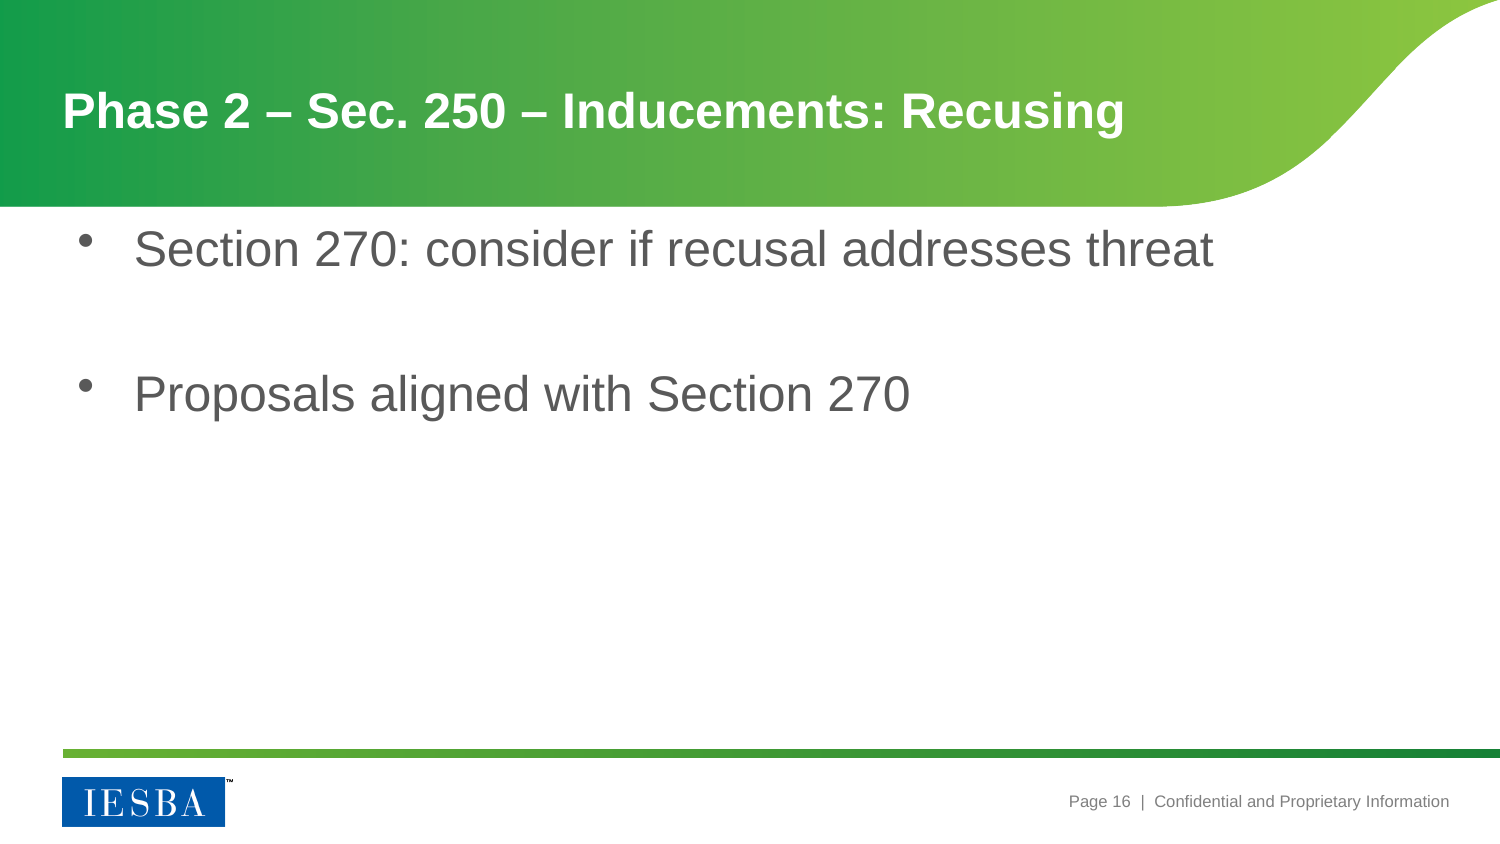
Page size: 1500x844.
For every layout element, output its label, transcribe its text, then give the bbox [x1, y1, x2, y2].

title Phase 2 – Sec. 250 – Inducements: Recusing [62, 75, 1300, 142]
picture [62, 777, 233, 827]
list Section 270: consider if recusal addresses threat Proposals aligned with Section 270 [62, 209, 1450, 747]
picture [0, 0, 1500, 207]
